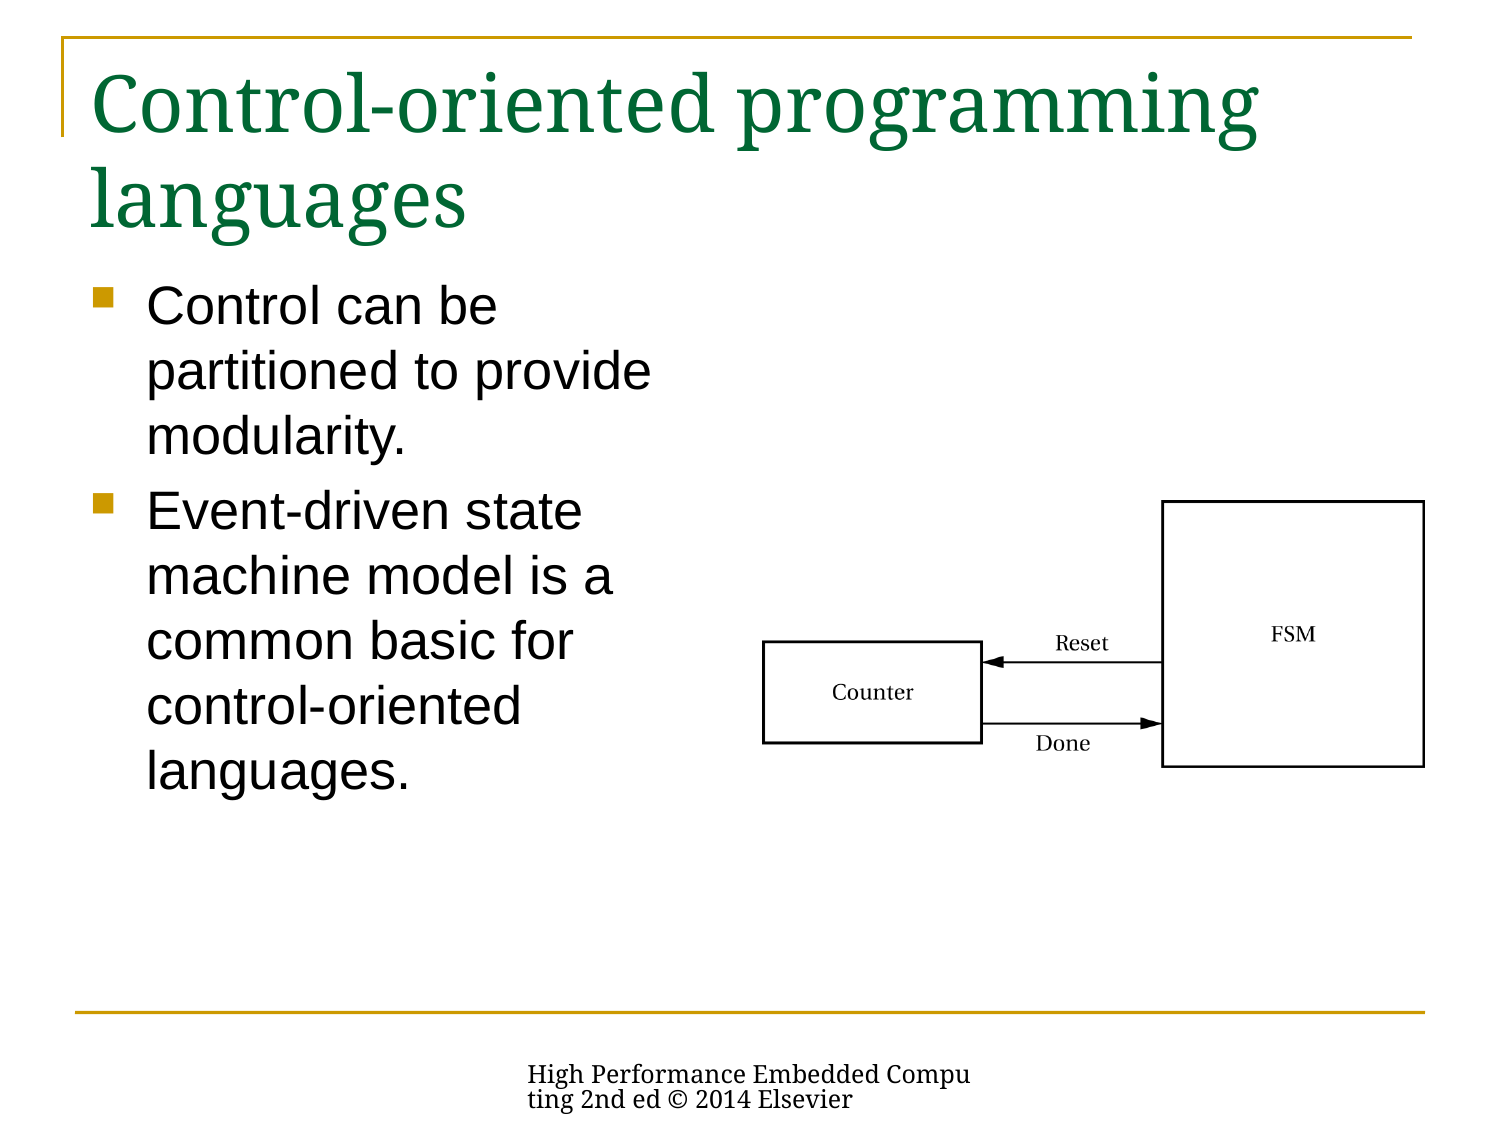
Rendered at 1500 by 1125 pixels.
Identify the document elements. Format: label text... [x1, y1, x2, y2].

title Control-oriented programming languages [75, 45, 1425, 233]
list Control can be partitioned to provide modularity. Event-driven state machine model is a common basic for control-oriented languages. [75, 262, 738, 1006]
footer High Performance Embedded Computing 2nd ed © 2014 Elsevier [512, 1025, 988, 1100]
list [762, 500, 1426, 768]
